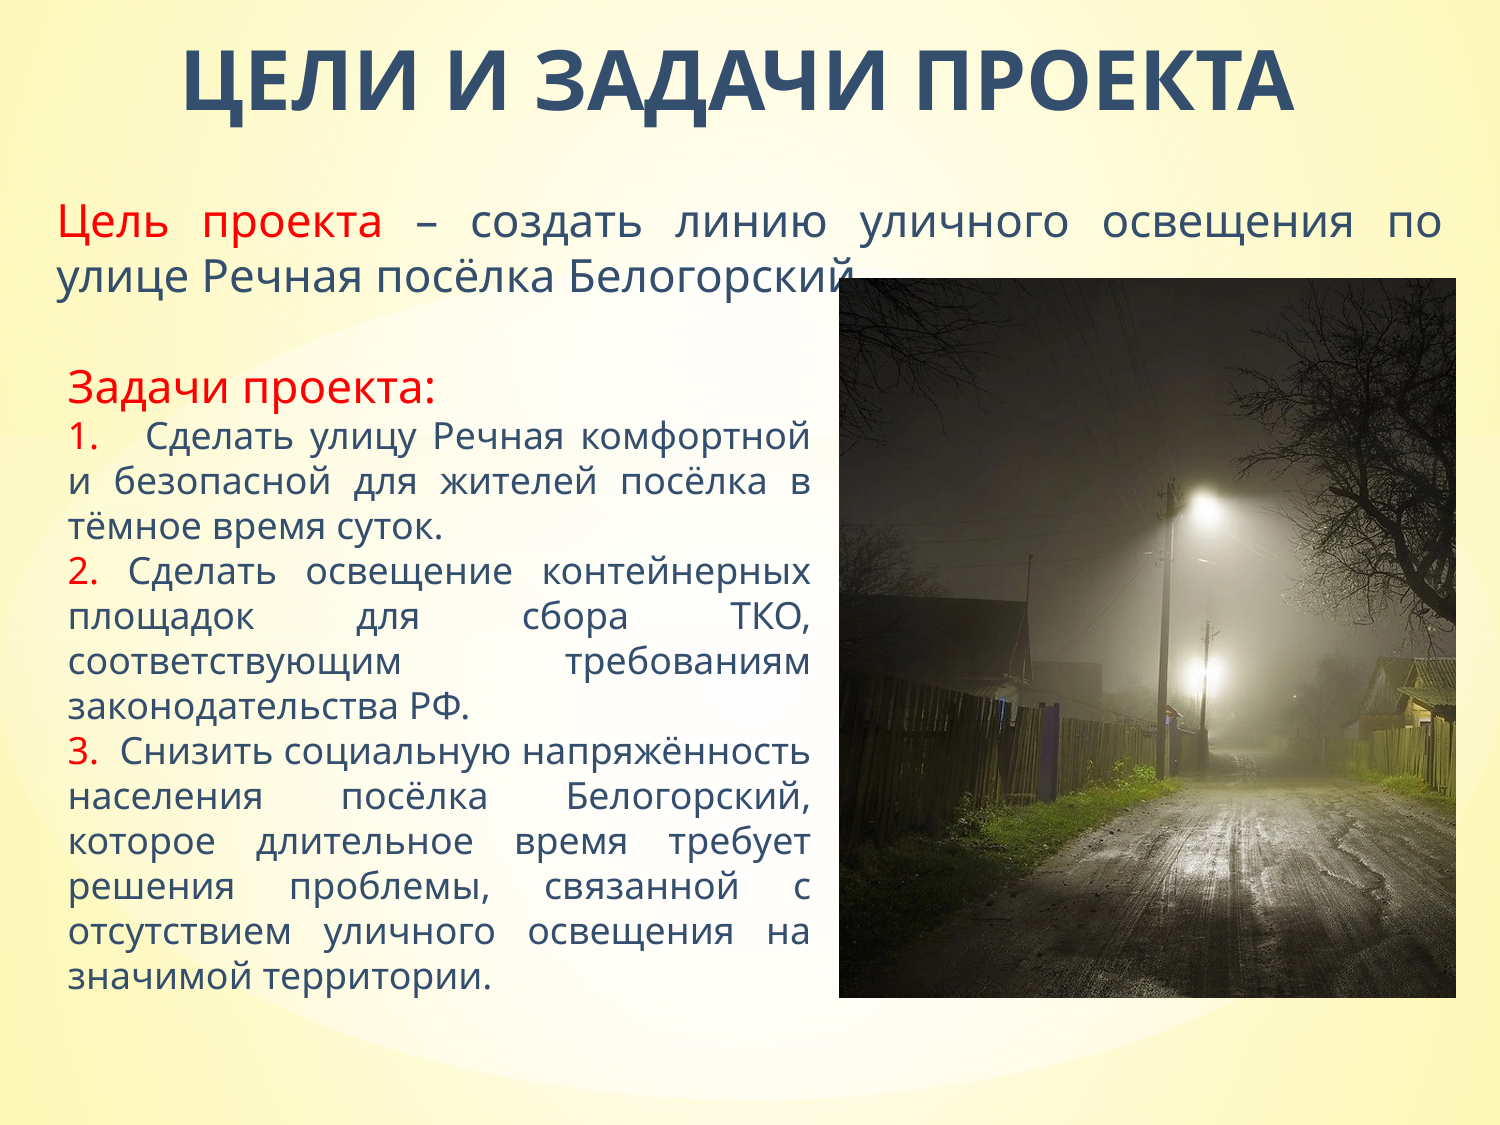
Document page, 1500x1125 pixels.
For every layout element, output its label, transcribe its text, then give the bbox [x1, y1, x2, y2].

text_box Задачи проекта: 1. Сделать улицу Речная комфортной и безопасной для жителей посёлка в тёмное время суток. 2. Сделать освещение контейнерных площадок для сбора ТКО, соответствующим требованиям законодательства РФ. 3. Снизить социальную напряжённость населения посёлка Белогорский, которое длительное время требует решения проблемы, связанной с отсутствием уличного освещения на значимой территории. [53, 349, 827, 1005]
picture [839, 278, 1456, 998]
title ЦЕЛИ И ЗАДАЧИ ПРОЕКТА [134, 19, 1312, 185]
subtitle Цель проекта – создать линию уличного освещения по улице Речная посёлка Белогорский. [41, 184, 1459, 350]
